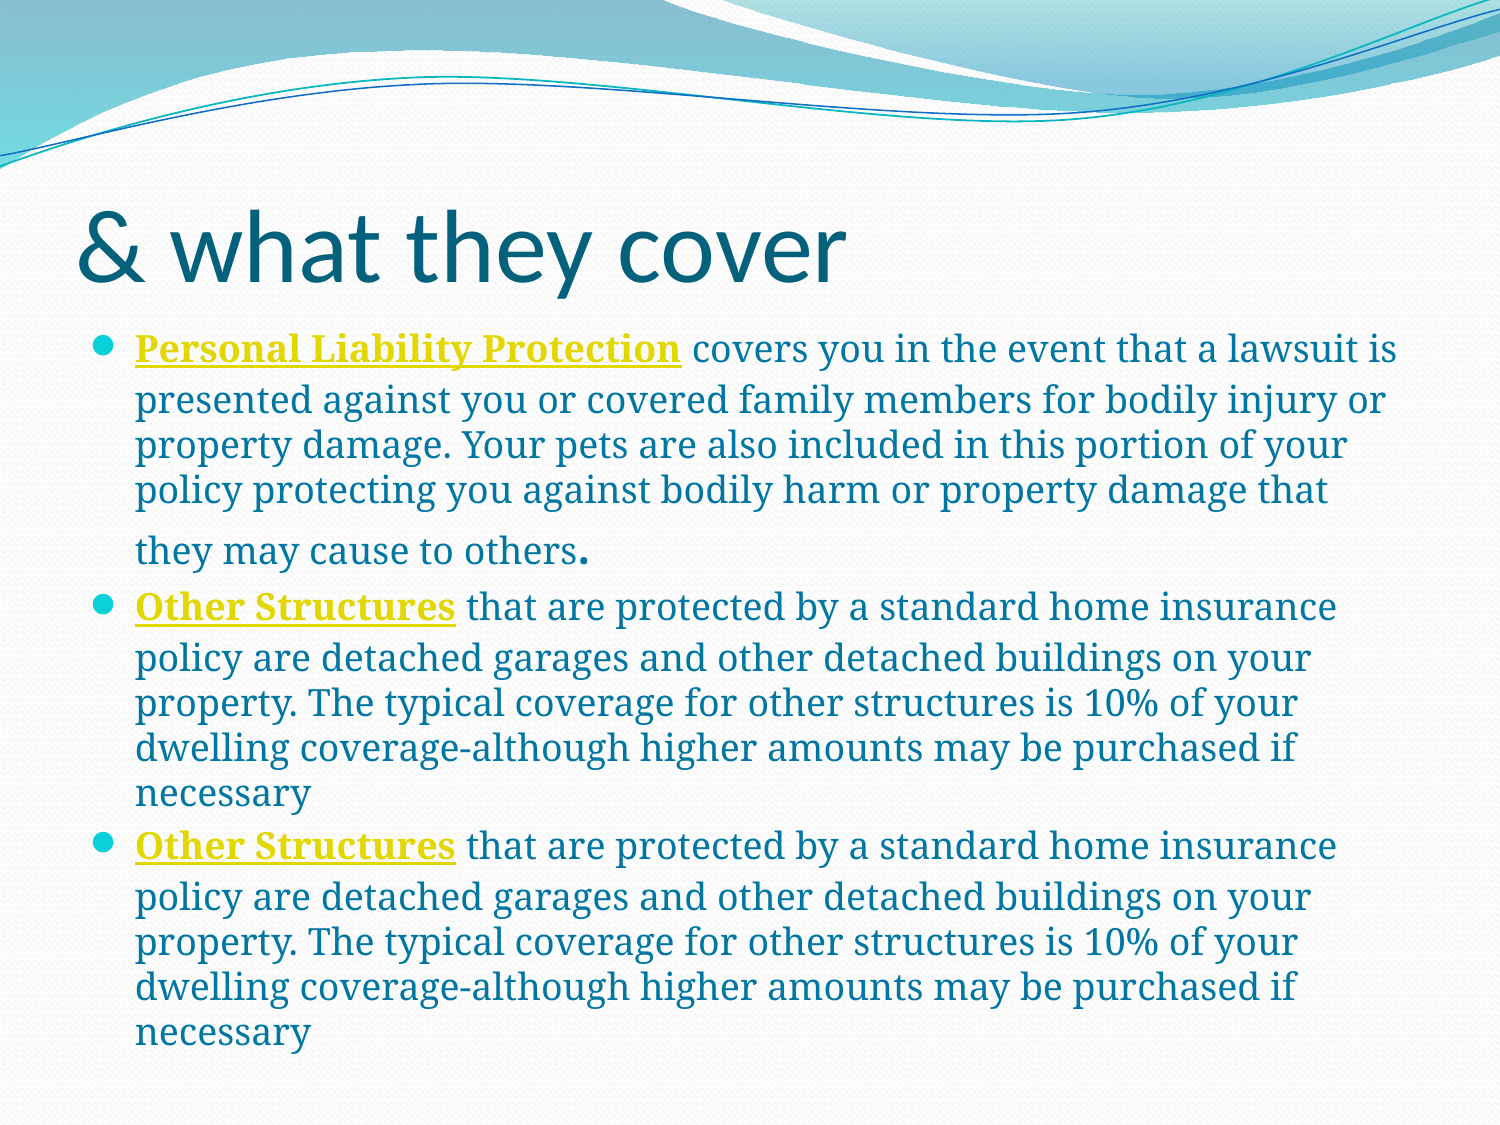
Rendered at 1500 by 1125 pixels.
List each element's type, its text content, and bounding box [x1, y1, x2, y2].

list Personal Liability Protection covers you in the event that a lawsuit is presented against you or covered family members for bodily injury or property damage. Your pets are also included in this portion of your policy protecting you against bodily harm or property damage that they may cause to others. Other Structures that are protected by a standard home insurance policy are detached garages and other detached buildings on your property. The typical coverage for other structures is 10% of your dwelling coverage-although higher amounts may be purchased if necessary Other Structures that are protected by a standard home insurance policy are detached garages and other detached buildings on your property. The typical coverage for other structures is 10% of your dwelling coverage-although higher amounts may be purchased if necessary [75, 317, 1425, 1038]
title & what they cover [75, 115, 1425, 303]
